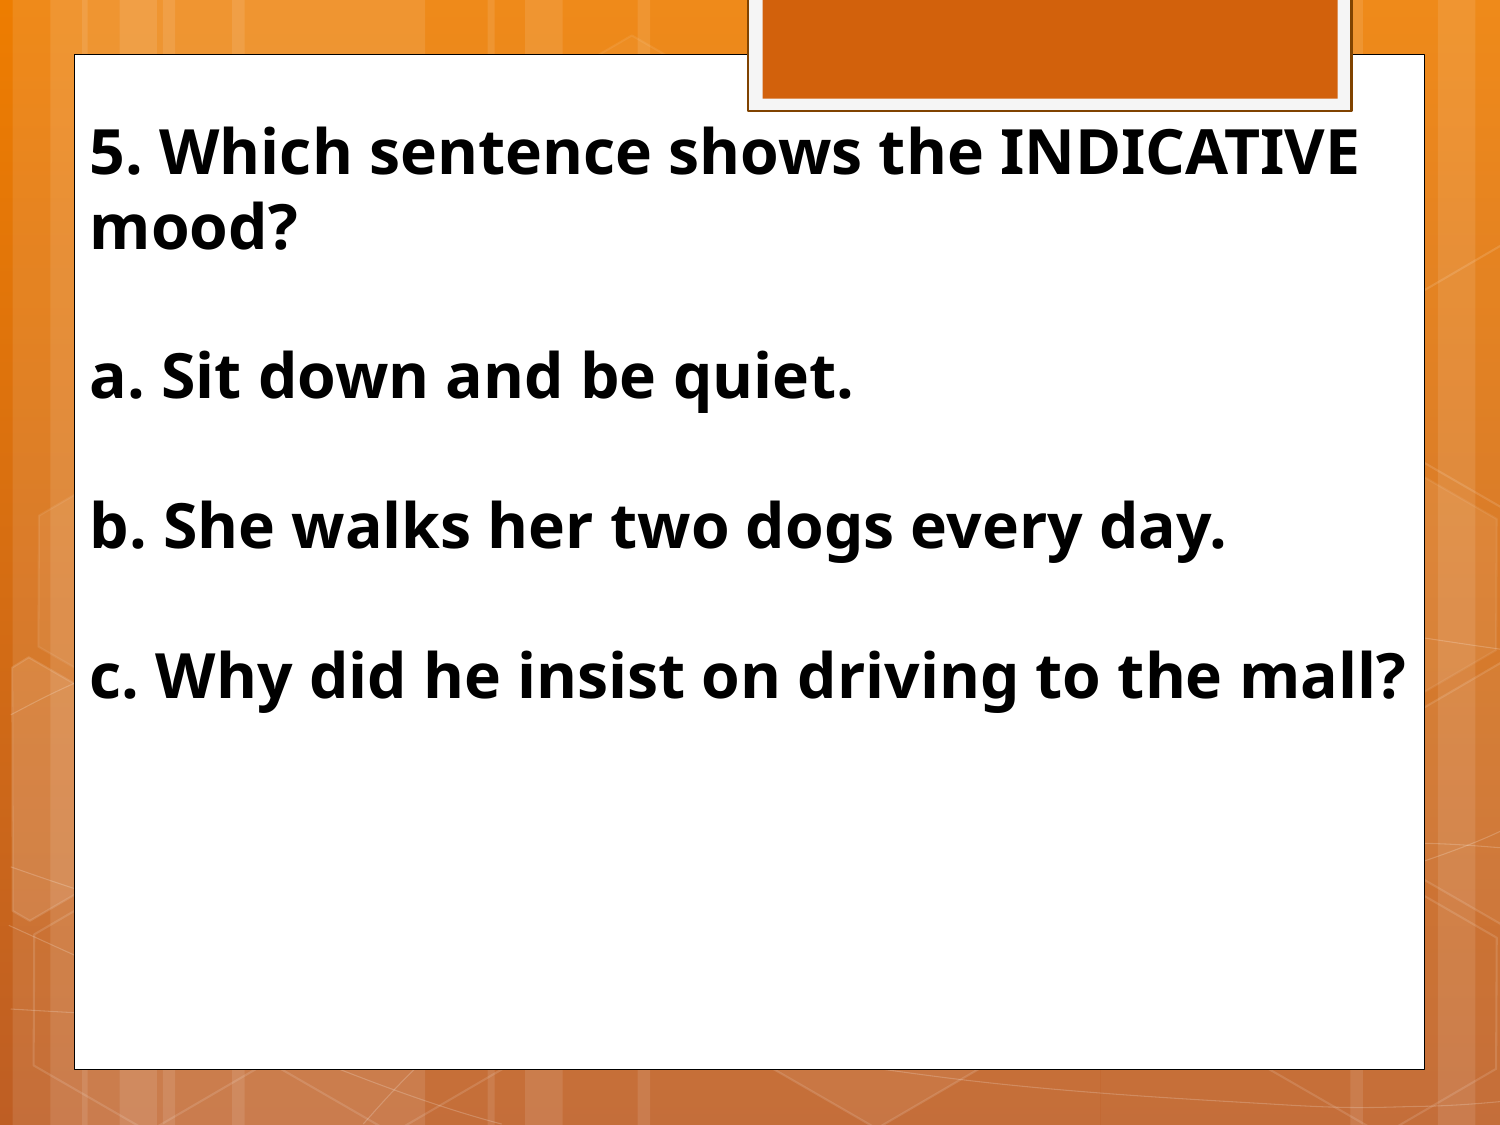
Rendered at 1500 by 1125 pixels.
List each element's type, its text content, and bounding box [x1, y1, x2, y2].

text_box 5. Which sentence shows the INDICATIVE mood? a. Sit down and be quiet. b. She walks her two dogs every day. c. Why did he insist on driving to the mall? [75, 104, 1463, 825]
